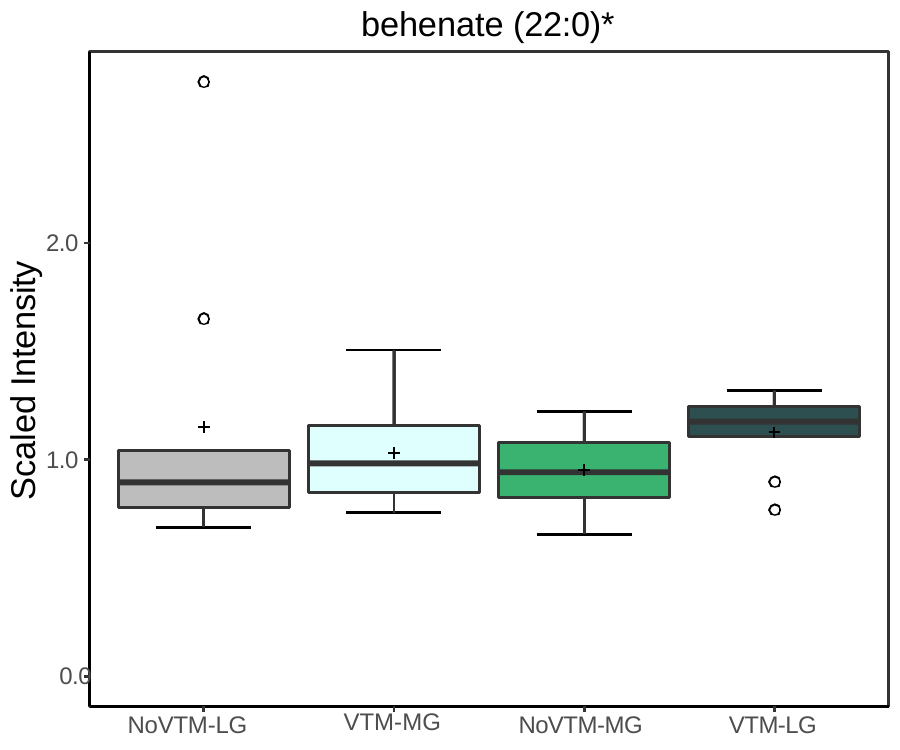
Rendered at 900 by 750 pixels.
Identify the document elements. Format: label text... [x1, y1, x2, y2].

text_box 1.0 [45, 442, 78, 473]
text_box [83, 50, 891, 713]
text_box VTM-MG [341, 721, 443, 736]
text_box behenate (22:0)* [358, 0, 620, 44]
text_box Scaled Intensity [1, 256, 45, 503]
footer 0.0 [57, 661, 95, 750]
text_box VTM-LG [726, 721, 822, 738]
text_box NoVTM-MG [516, 721, 670, 738]
slide_number NoVTM-LG [125, 721, 257, 750]
text_box 2.0 [44, 225, 78, 256]
